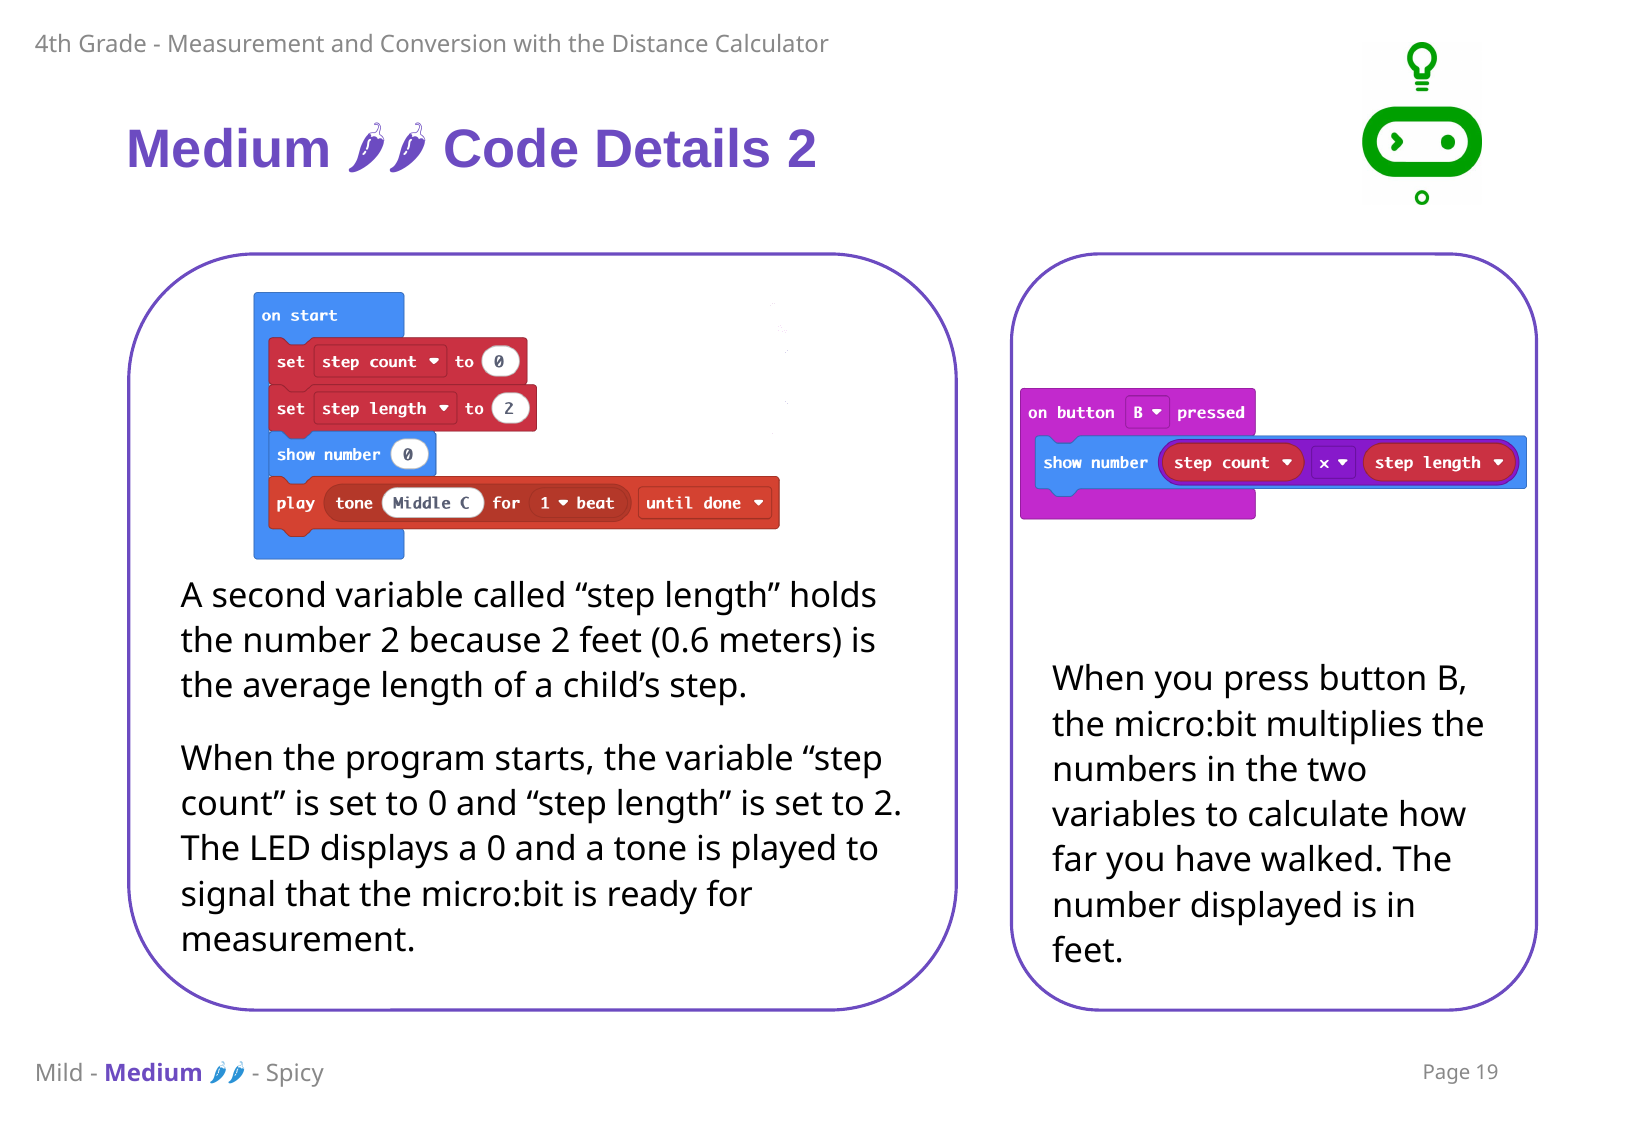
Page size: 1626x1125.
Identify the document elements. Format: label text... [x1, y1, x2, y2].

picture [245, 285, 793, 569]
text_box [995, 253, 1552, 1011]
picture [1361, 42, 1482, 205]
text_box A second variable called “step length” holds the number 2 because 2 feet (0.6 meters) is the average length of a child’s step. When the program starts, the variable “step count” is set to 0 and “step length” is set to 2. The LED displays a 0 and a tone is played to signal that the micro:bit is ready for measurement. [128, 253, 957, 1011]
title Medium 🌶️🌶️ Code Details 2 [111, 74, 1514, 225]
text_box Mild - Medium 🌶️🌶️ - Spicy [19, 1042, 623, 1103]
slide_number Page 19 [1147, 1042, 1514, 1103]
